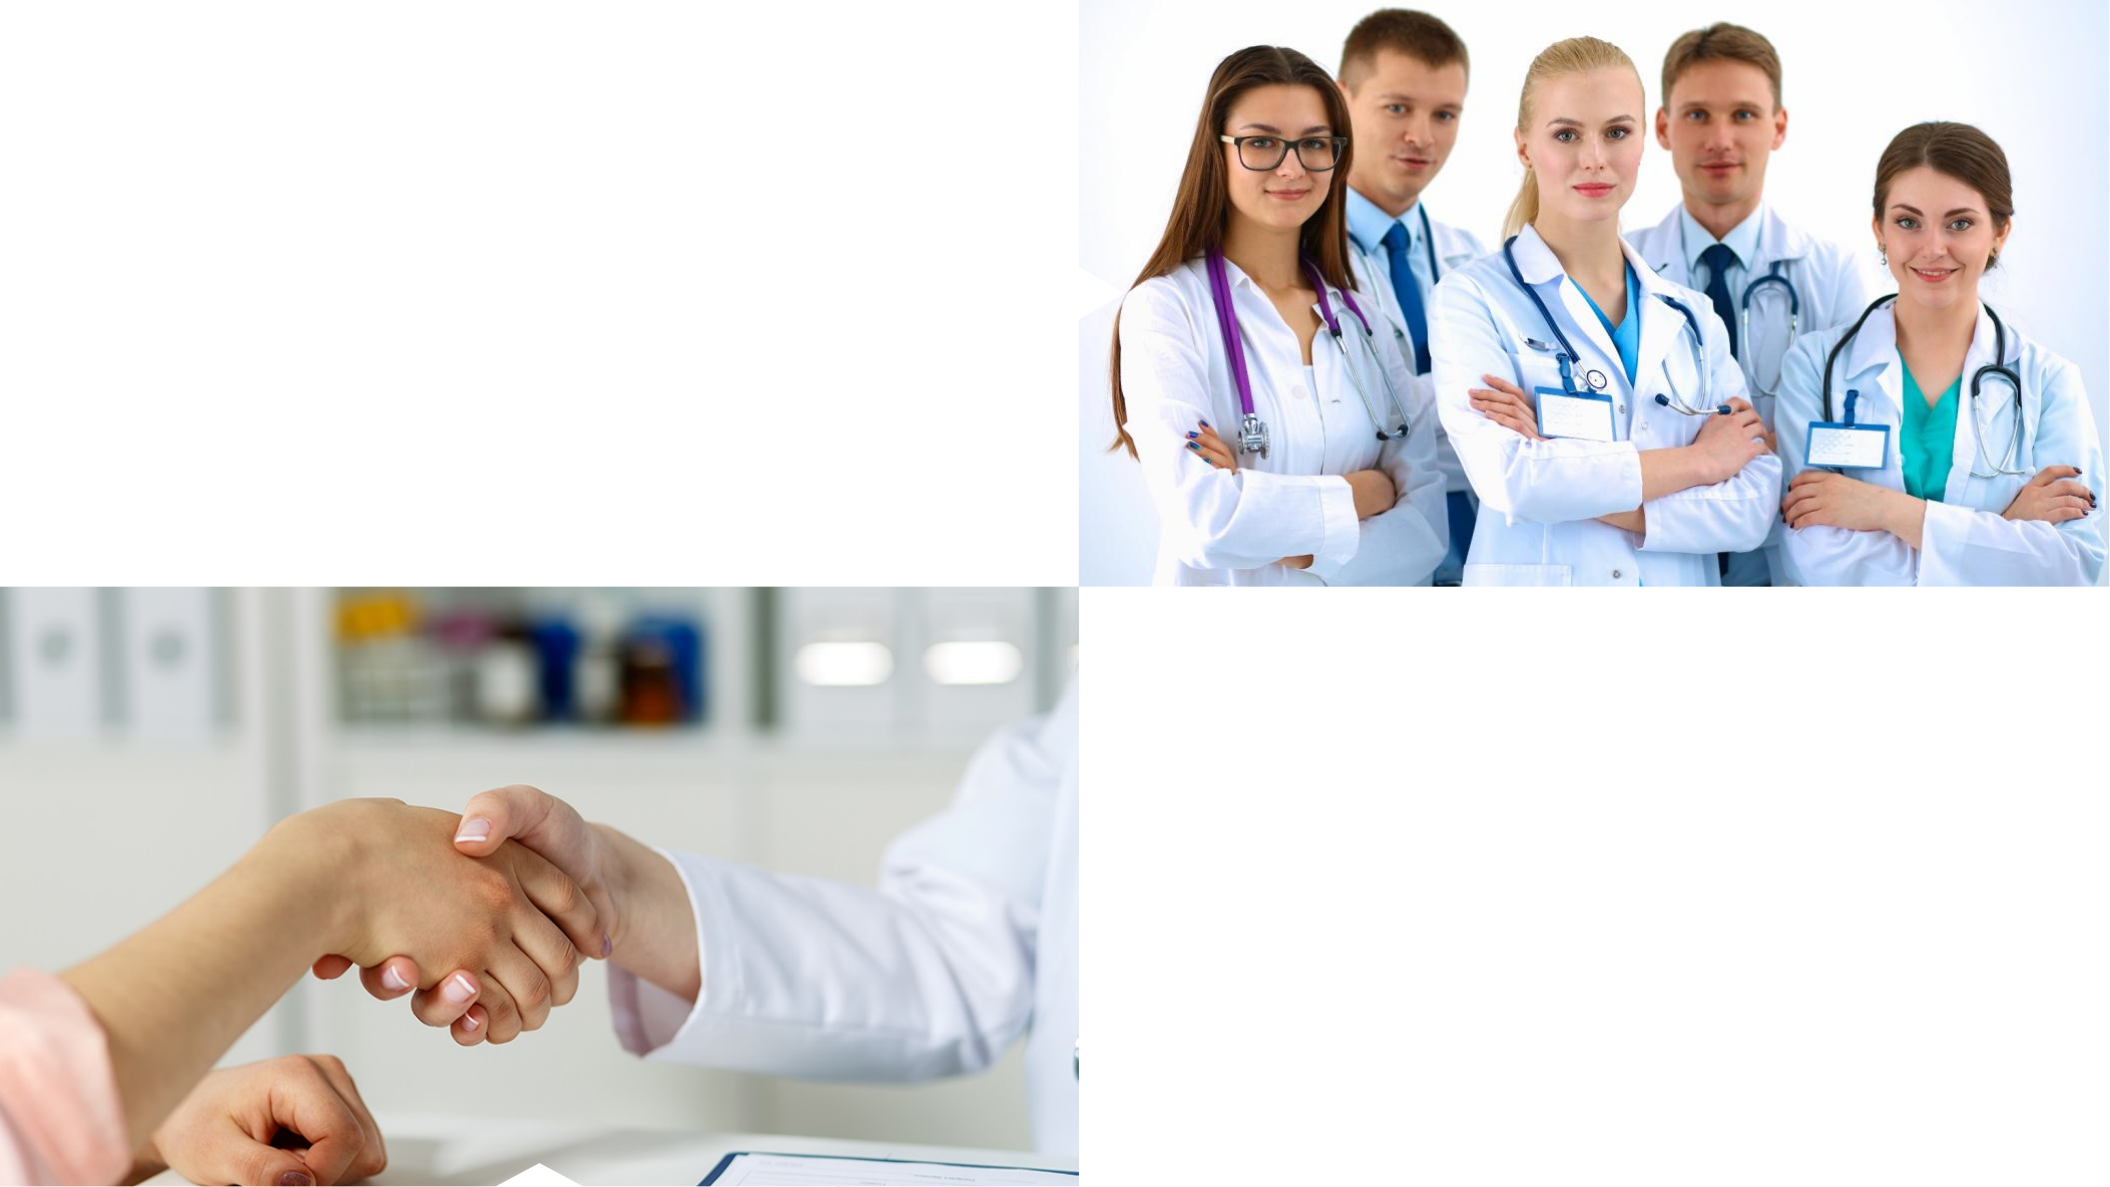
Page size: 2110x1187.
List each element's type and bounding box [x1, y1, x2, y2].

text_box [1077, 0, 2110, 588]
text_box [0, 585, 1080, 1187]
